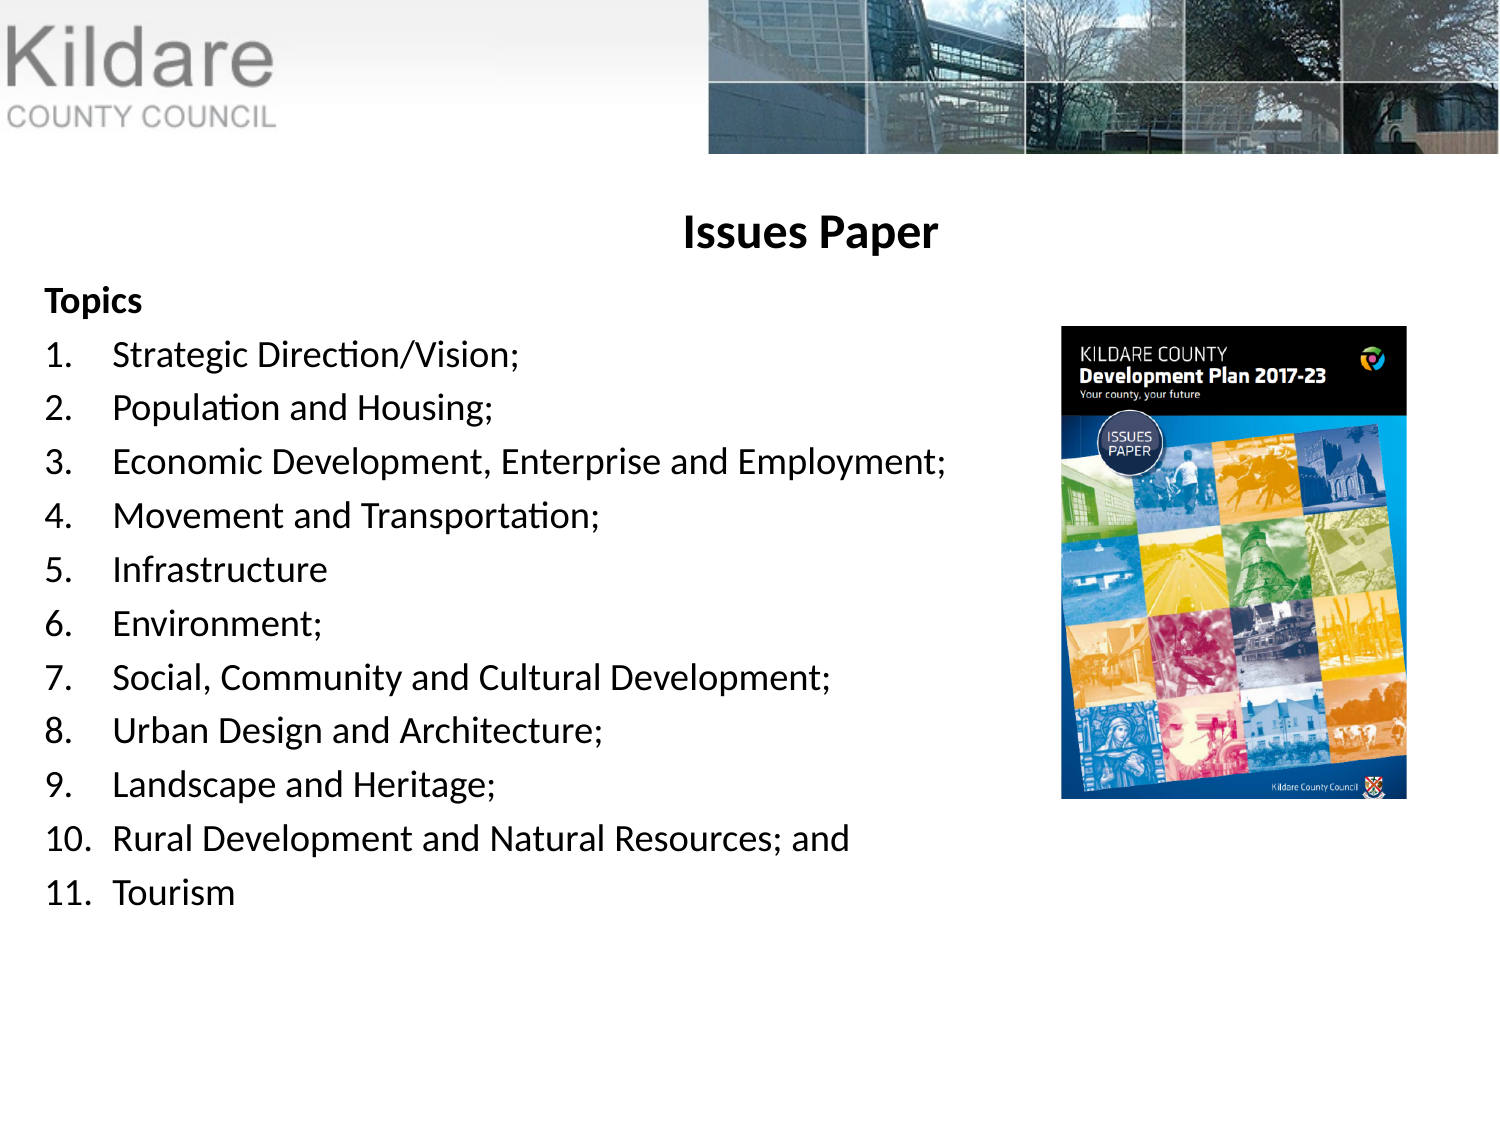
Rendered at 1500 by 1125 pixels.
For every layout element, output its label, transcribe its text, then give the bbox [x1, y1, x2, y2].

text_box Issues Paper [100, 162, 1447, 334]
picture [1061, 326, 1407, 799]
subtitle Topics Strategic Direction/Vision; Population and Housing; Economic Development, Enterprise and Employment; Movement and Transportation; Infrastructure Environment; Social, Community and Cultural Development; Urban Design and Architecture; Landscape and Heritage; Rural Development and Natural Resources; and Tourism [29, 267, 1193, 925]
picture [0, 0, 1500, 154]
